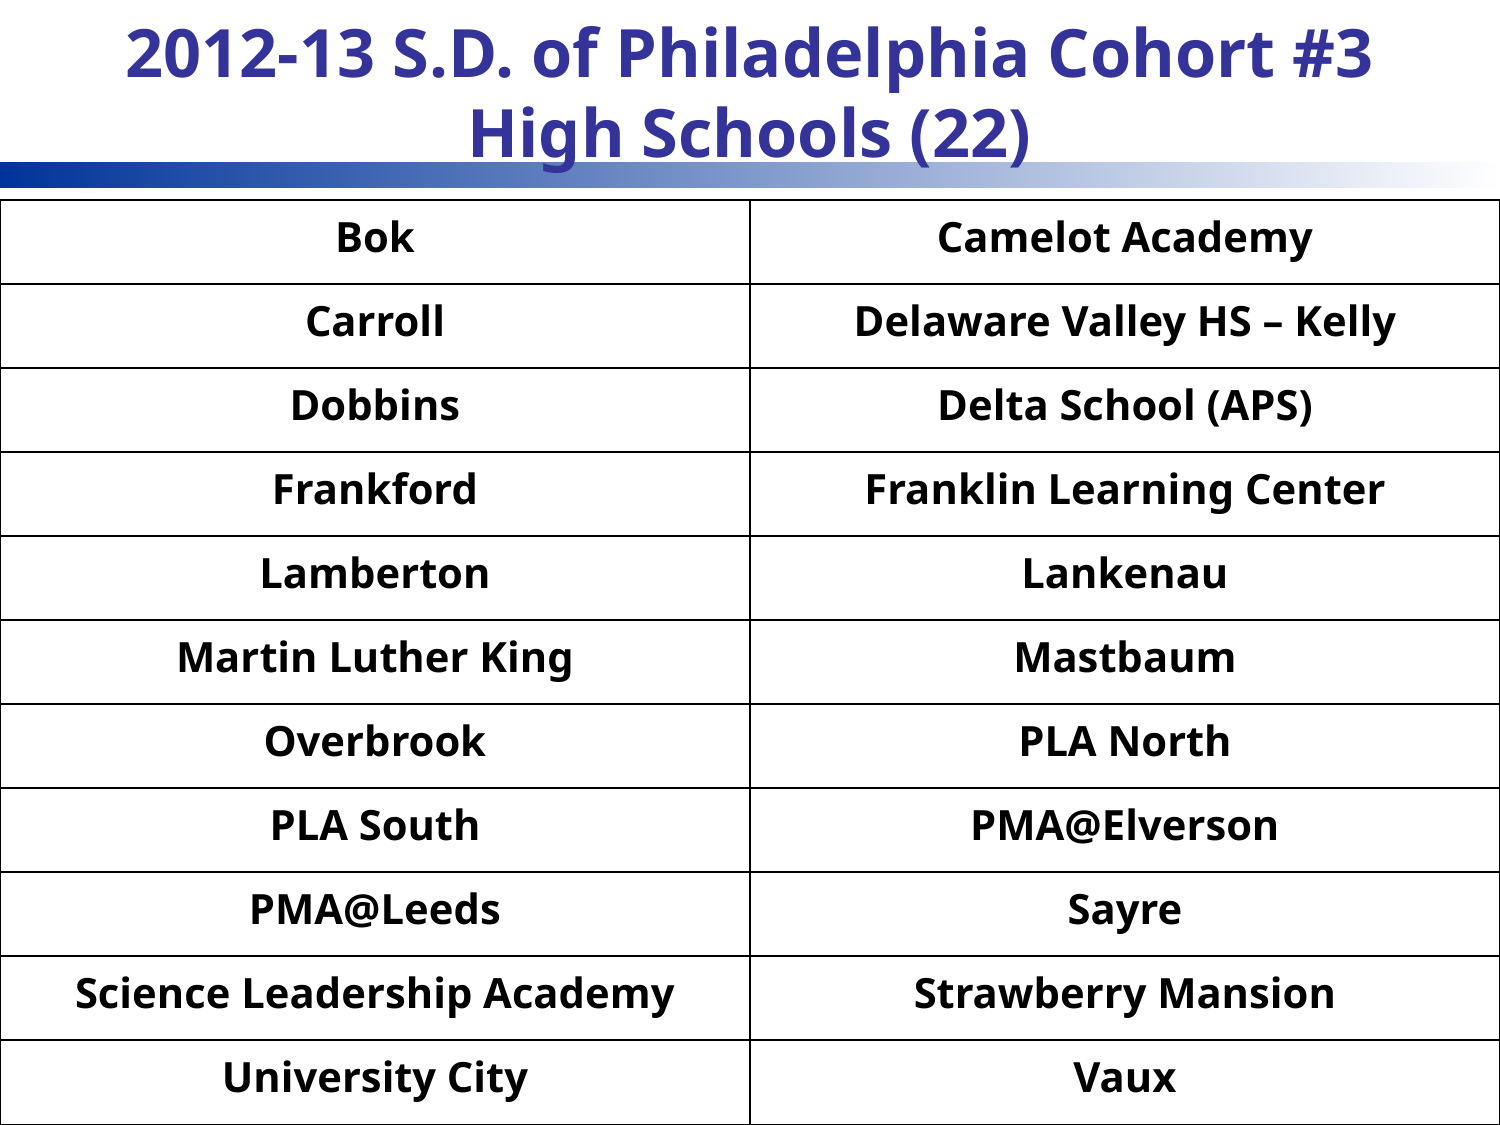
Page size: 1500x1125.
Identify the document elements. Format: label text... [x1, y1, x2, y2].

table_cell University City [1, 1041, 749, 1124]
table_cell Franklin Learning Center [751, 453, 1499, 535]
table_cell PMA@Elverson [751, 789, 1499, 871]
table_cell Mastbaum [751, 621, 1499, 703]
table_cell Carroll [1, 285, 749, 367]
table_cell Science Leadership Academy [1, 957, 749, 1039]
table_cell PLA South [1, 789, 749, 871]
table_cell Dobbins [1, 369, 749, 451]
table_cell Lamberton [1, 537, 749, 619]
table_cell Delta School (APS) [751, 369, 1499, 451]
table_cell Sayre [751, 873, 1499, 955]
table_cell Strawberry Mansion [751, 957, 1499, 1039]
table_cell Vaux [751, 1041, 1499, 1124]
table_header Bok [1, 201, 749, 283]
table_header Camelot Academy [751, 201, 1499, 283]
table_cell PLA North [751, 705, 1499, 787]
table_cell PMA@Leeds [1, 873, 749, 955]
table_cell Overbrook [1, 705, 749, 787]
title 2012-13 S.D. of Philadelphia Cohort #3 High Schools (22) [0, 45, 1500, 138]
table_cell Martin Luther King [1, 621, 749, 703]
table_cell Frankford [1, 453, 749, 535]
table_cell Delaware Valley HS – Kelly [751, 285, 1499, 367]
table_cell Lankenau [751, 537, 1499, 619]
